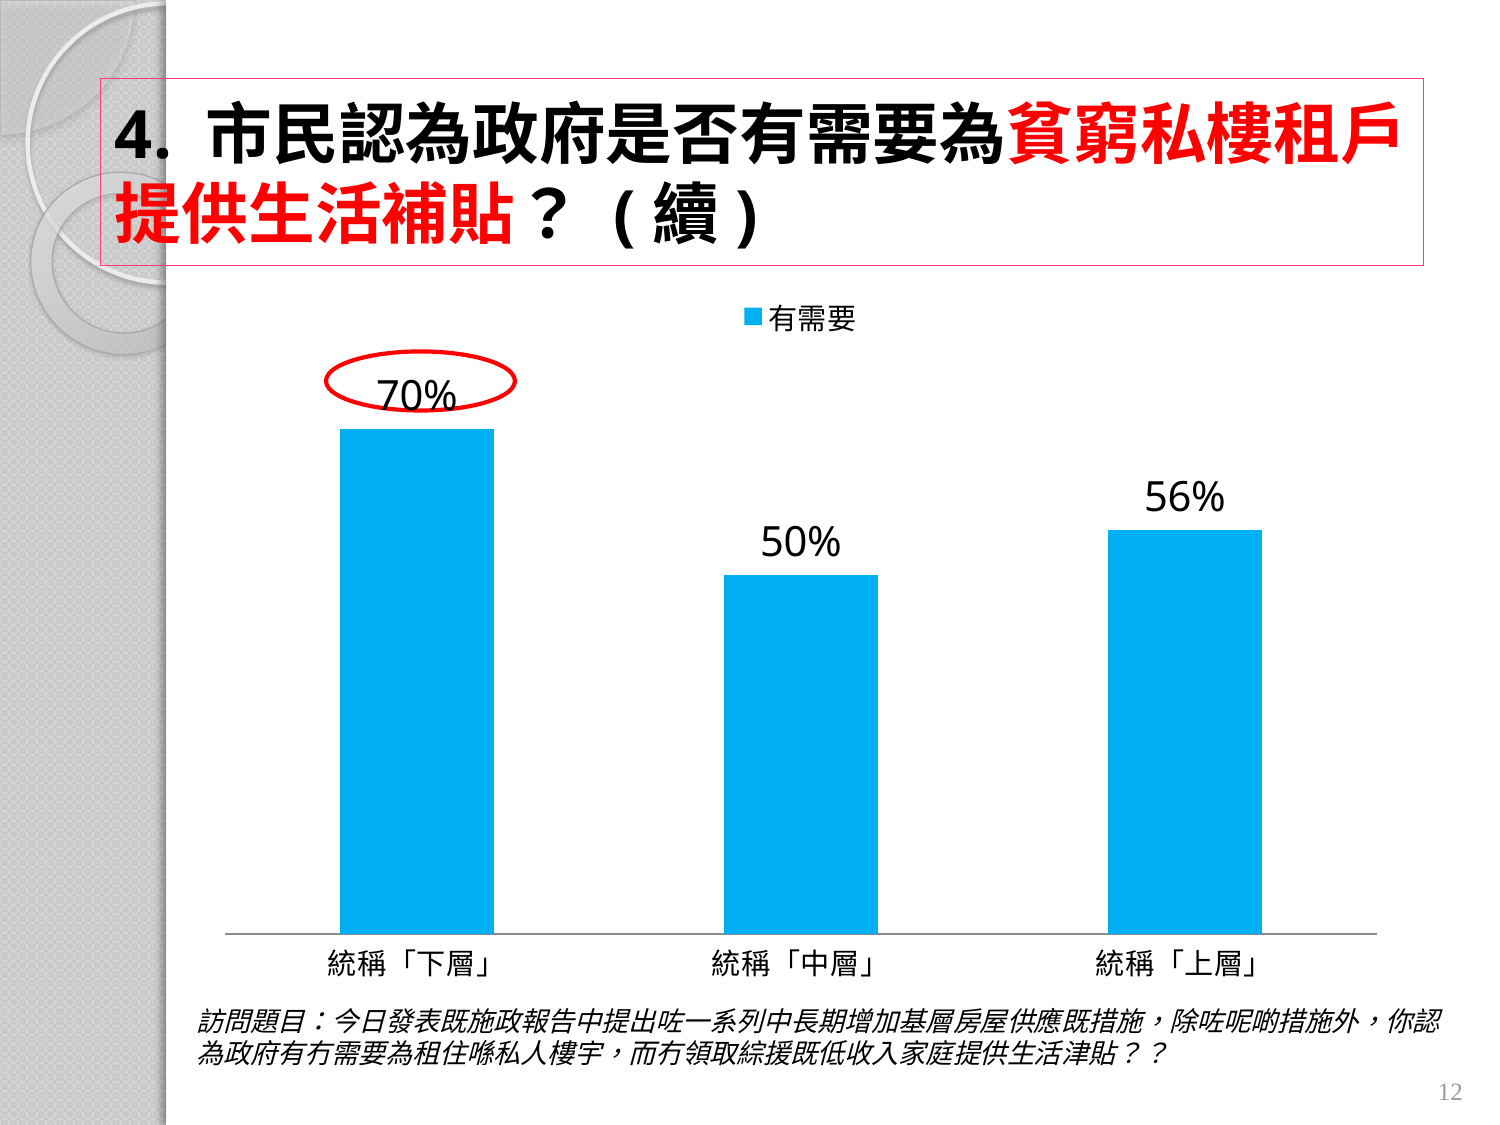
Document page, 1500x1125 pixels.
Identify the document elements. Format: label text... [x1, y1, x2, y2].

slide_number 12 [1413, 1034, 1488, 1113]
chart [200, 278, 1402, 997]
text_box 訪問題目：今日發表既施政報告中提出咗一系列中長期增加基層房屋供應既措施，除咗呢啲措施外，你認為政府有冇需要為租住喺私人樓宇，而冇領取綜援既低收入家庭提供生活津貼？？ [181, 996, 1470, 1077]
title 4. 市民認為政府是否有需要為貧窮私樓租戶提供生活補貼？ (續) [100, 78, 1424, 266]
